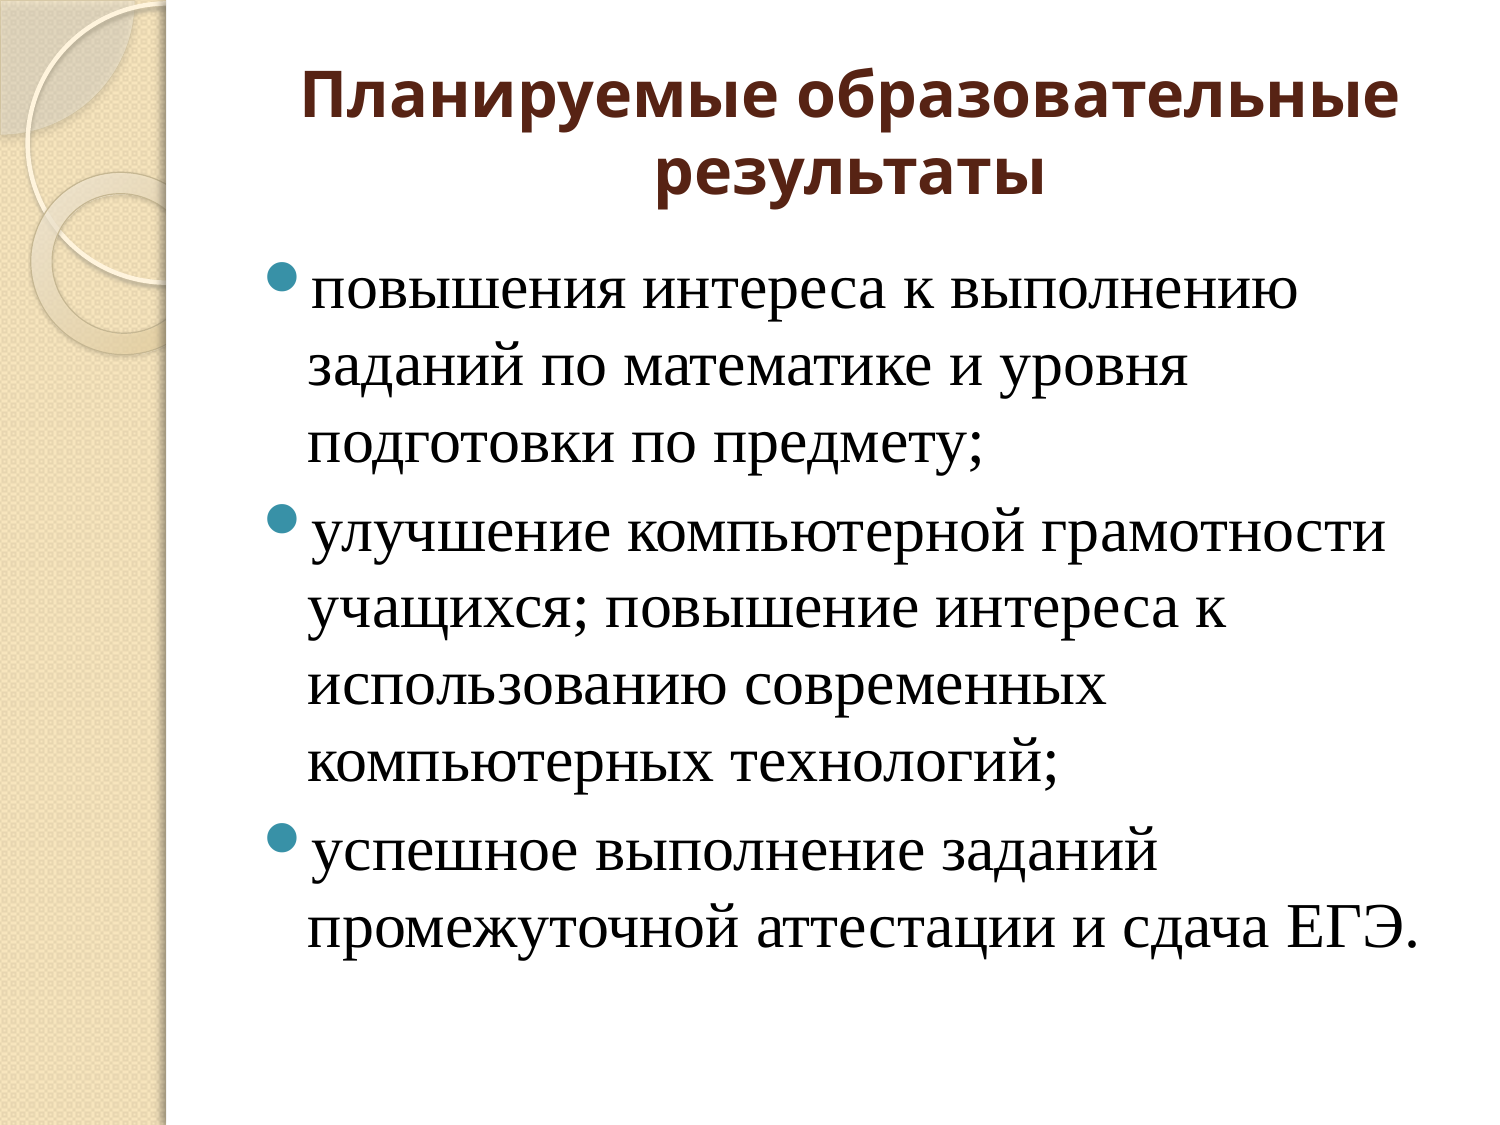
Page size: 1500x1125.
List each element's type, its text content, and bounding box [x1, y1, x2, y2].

list повышения интереса к выполнению заданий по математике и уровня подготовки по предмету; улучшение компьютерной грамотности учащихся; повышение интереса к использованию современных компьютерных технологий; успешное выполнение заданий промежуточной аттестации и сдача ЕГЭ. [235, 237, 1466, 1025]
title Планируемые образовательные результаты [235, 45, 1466, 237]
